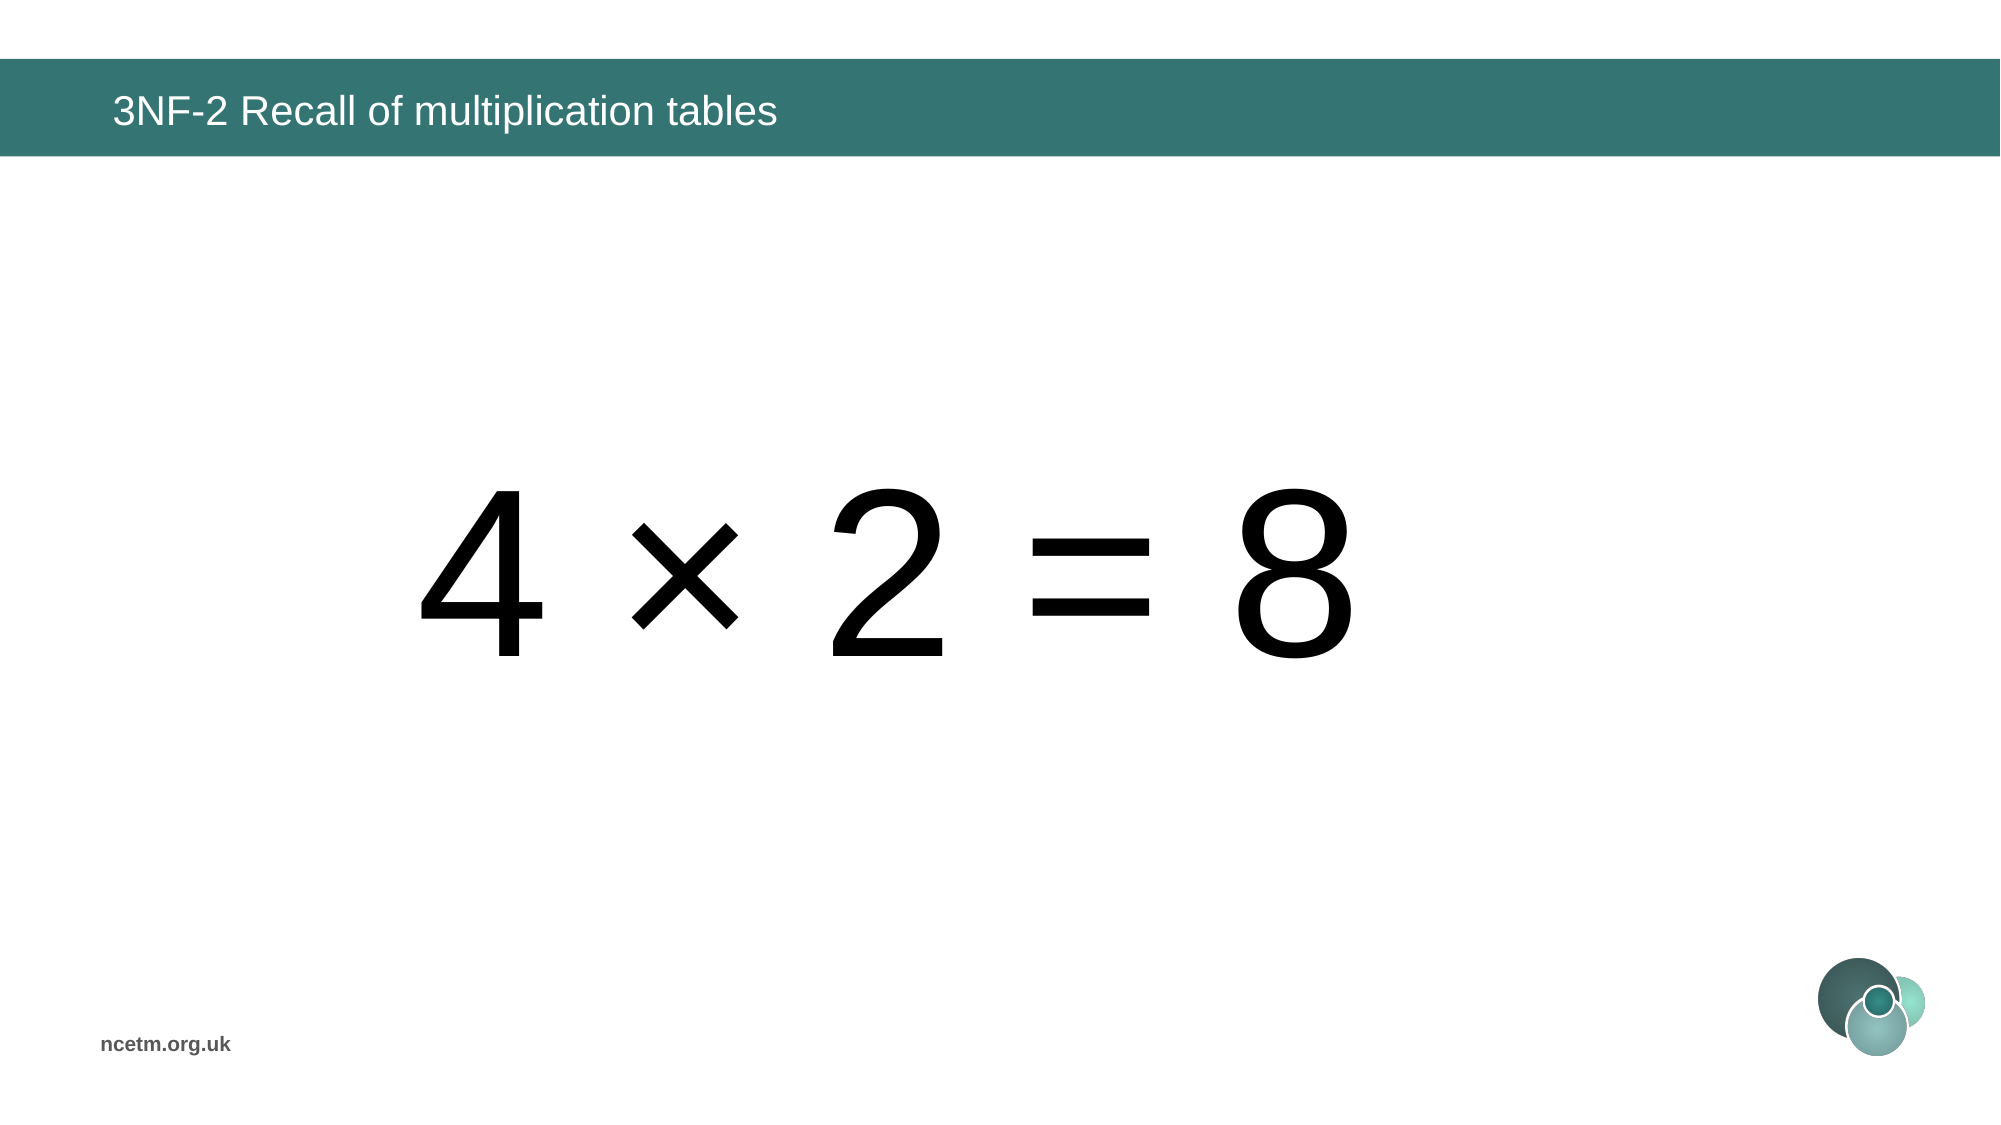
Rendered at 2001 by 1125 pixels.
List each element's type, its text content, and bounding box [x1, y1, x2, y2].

title 3NF-2 Recall of multiplication tables [97, 76, 1945, 147]
text_box 4 × 2 = [401, 409, 1213, 712]
picture [1818, 958, 1925, 1056]
text_box 8 [1213, 409, 1377, 712]
